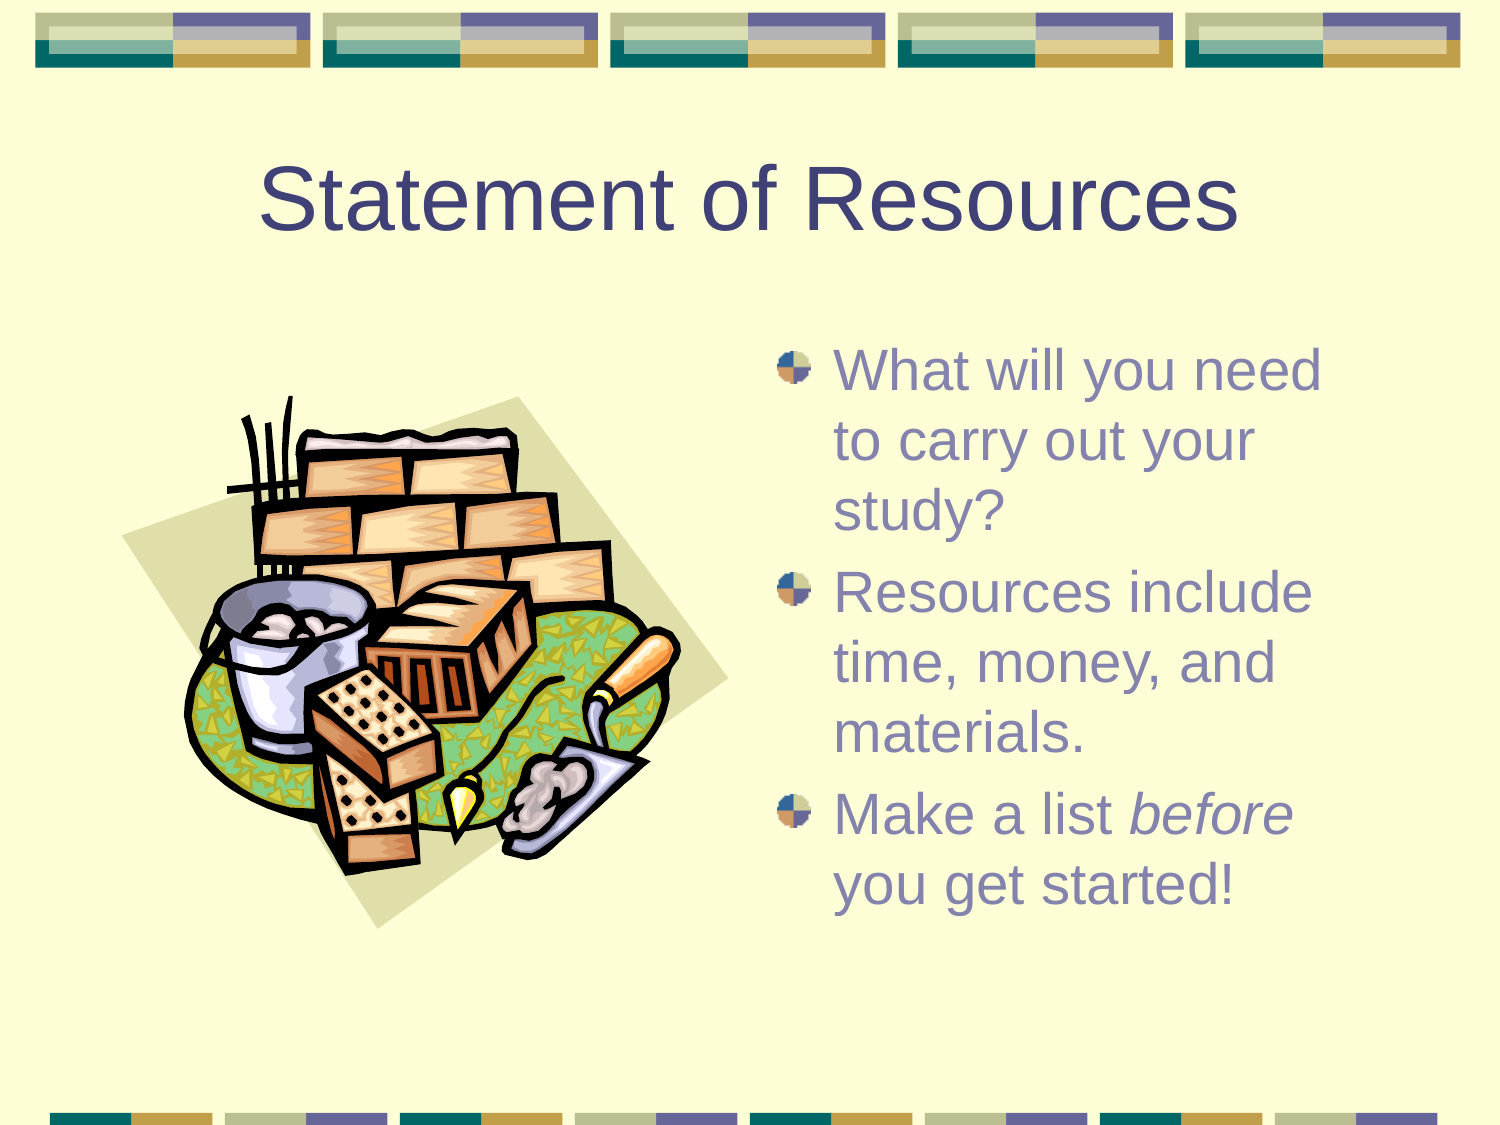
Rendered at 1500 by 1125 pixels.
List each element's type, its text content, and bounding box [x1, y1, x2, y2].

list What will you need to carry out your study? Resources include time, money, and materials. Make a list before you get started! [762, 324, 1388, 1001]
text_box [112, 386, 738, 939]
title Statement of Resources [112, 99, 1388, 288]
picture [777, 572, 811, 606]
picture [777, 794, 811, 828]
picture [777, 351, 811, 384]
